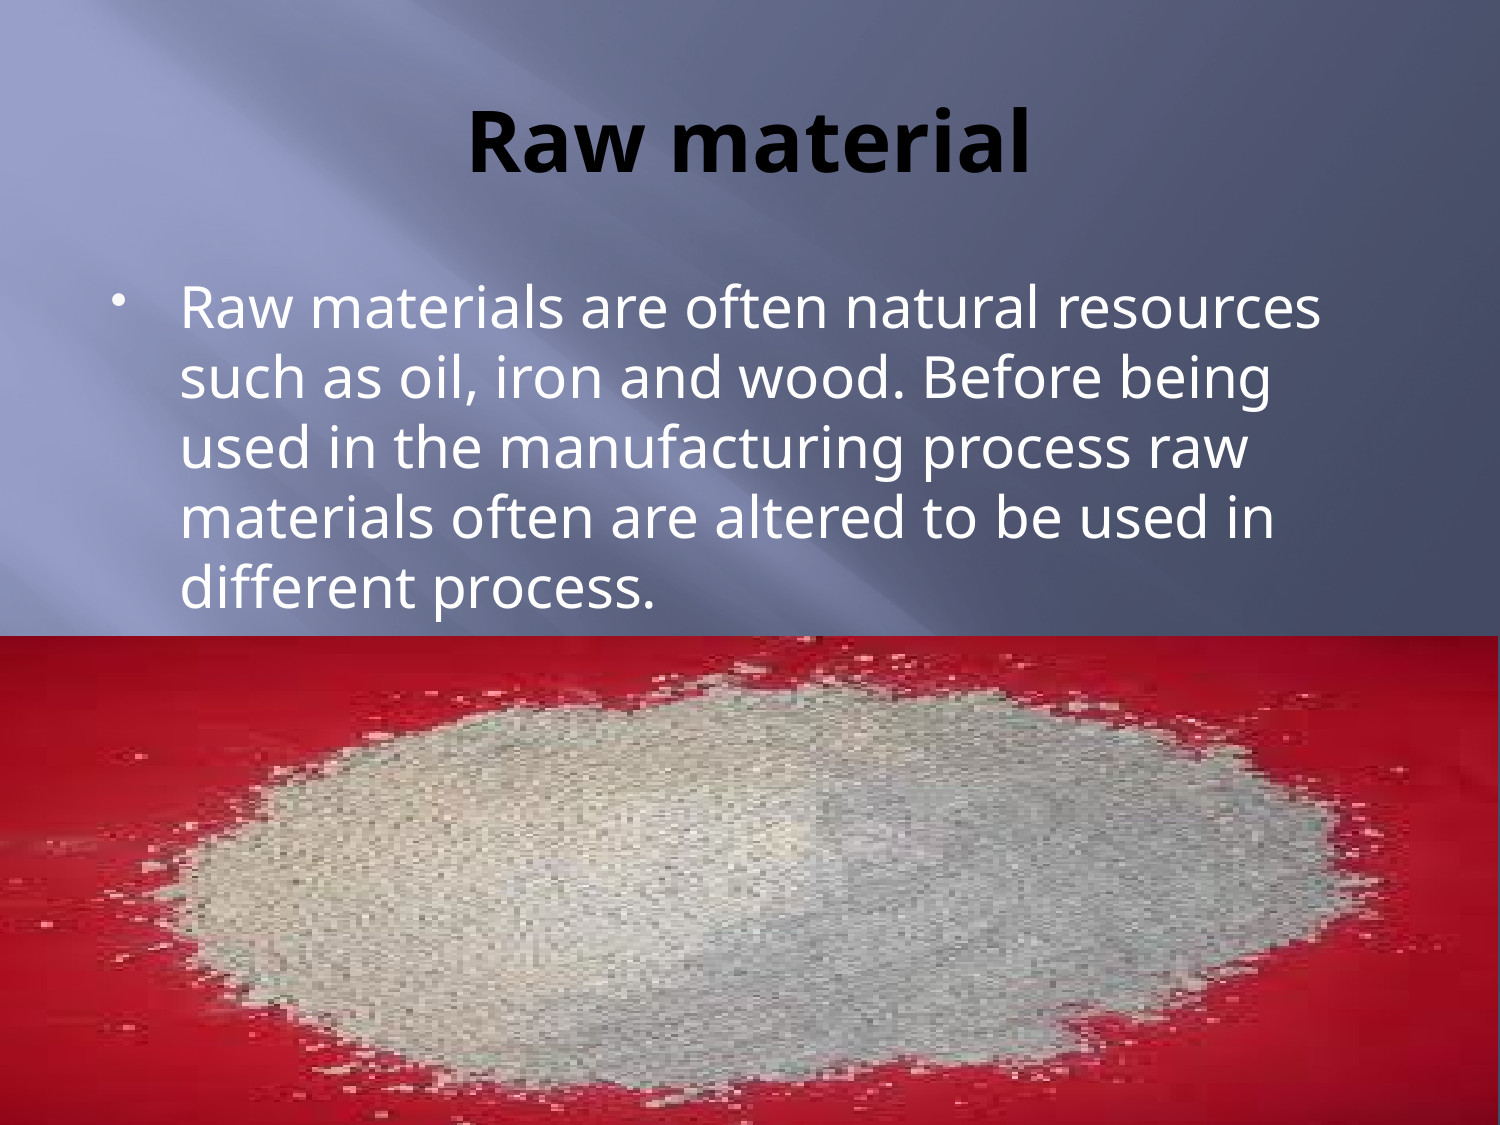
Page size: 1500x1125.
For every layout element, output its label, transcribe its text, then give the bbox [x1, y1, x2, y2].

title Raw material [75, 45, 1425, 233]
list Raw materials are often natural resources such as oil, iron and wood. Before being used in the manufacturing process raw materials often are altered to be used in different process. [75, 262, 1425, 636]
picture [0, 636, 1498, 1125]
